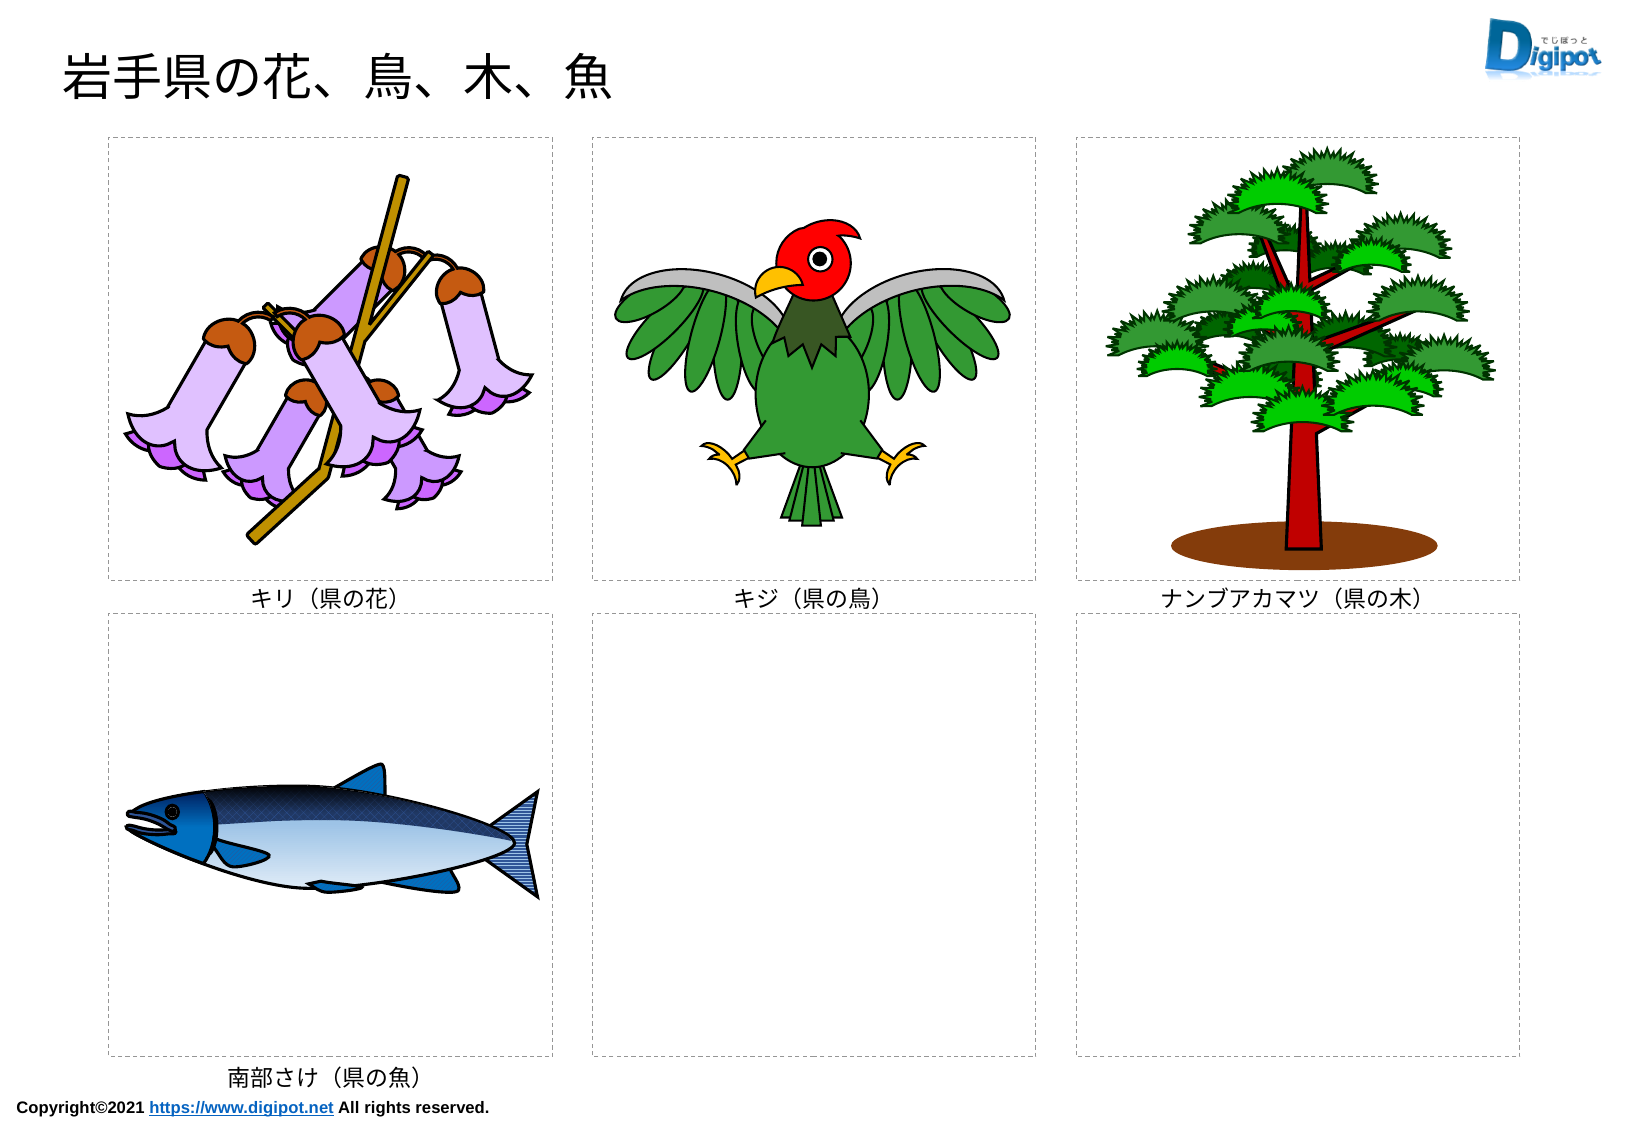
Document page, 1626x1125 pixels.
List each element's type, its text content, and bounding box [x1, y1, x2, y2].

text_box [1105, 148, 1496, 571]
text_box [148, 231, 521, 509]
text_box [126, 764, 538, 902]
text_box キリ（県の花） [104, 577, 558, 620]
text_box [615, 220, 1010, 526]
picture [1485, 18, 1602, 82]
text_box 南部さけ（県の魚） [104, 1056, 558, 1099]
text_box キジ（県の鳥） [587, 577, 1041, 620]
text_box ナンブアカマツ（県の木） [1071, 577, 1525, 620]
text_box 岩手県の花、鳥、木、魚 [48, 38, 628, 113]
